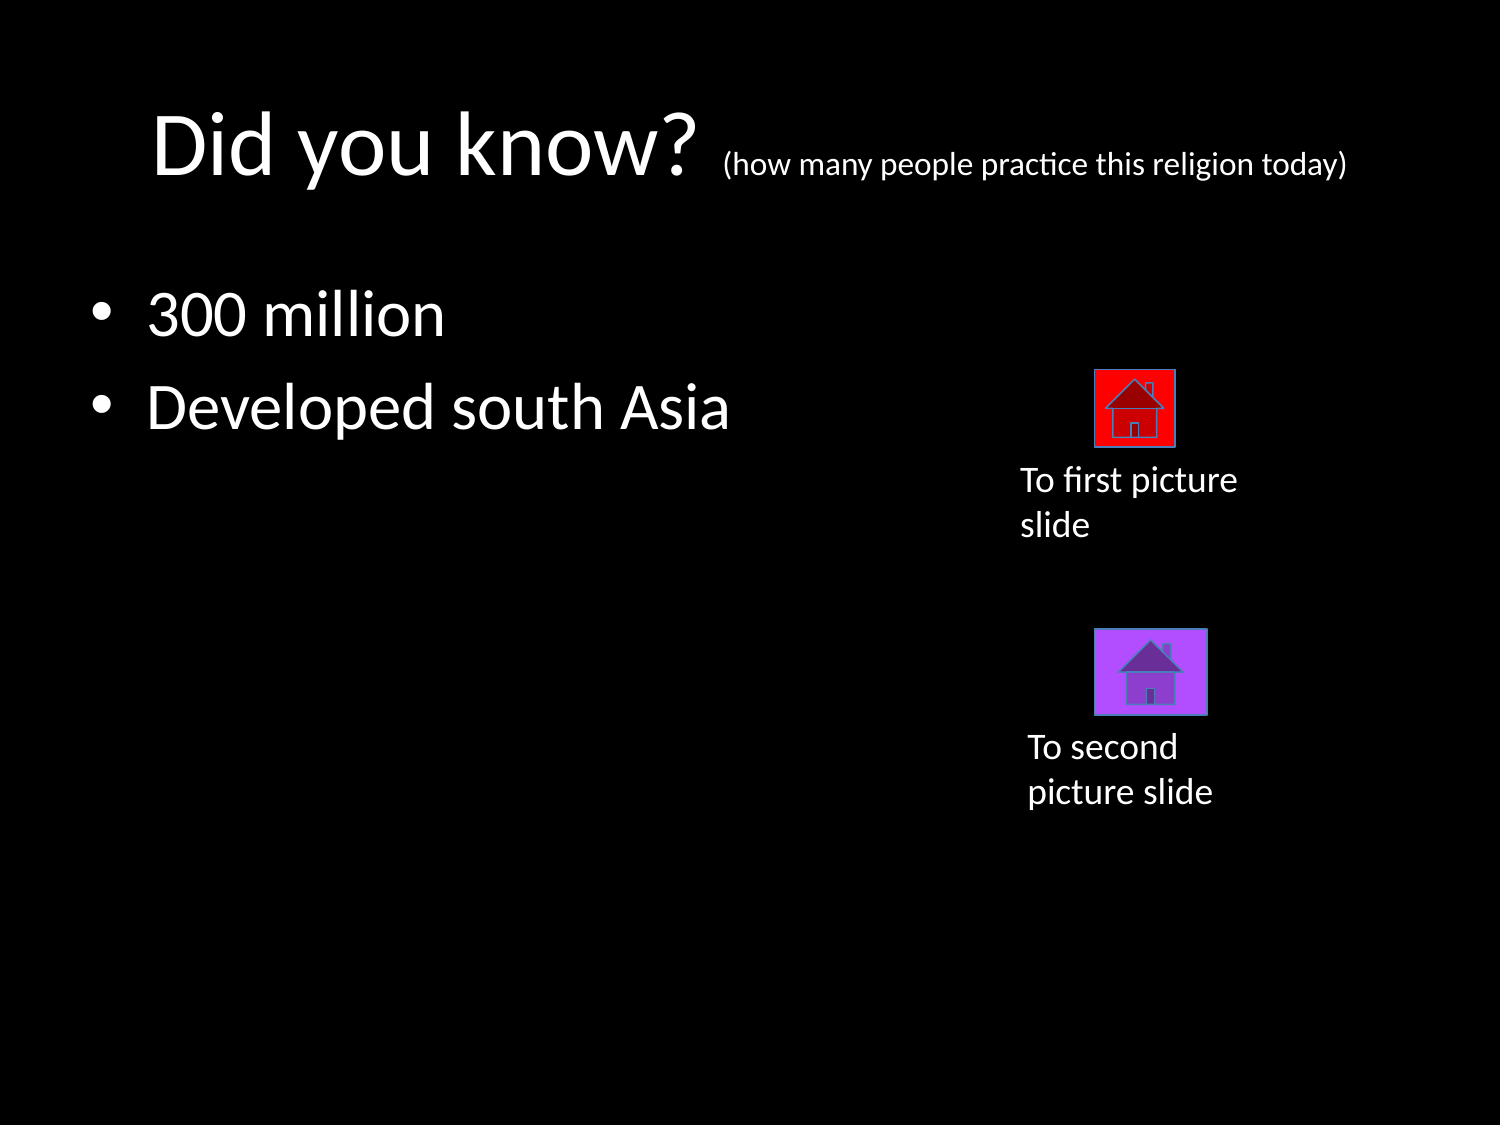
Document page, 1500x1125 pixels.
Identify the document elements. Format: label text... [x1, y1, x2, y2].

text_box [1094, 369, 1176, 447]
text_box [1094, 628, 1208, 715]
text_box To first picture slide [1005, 447, 1291, 552]
text_box To second picture slide [1012, 715, 1291, 820]
list 300 million Developed south Asia [75, 262, 1425, 1005]
title Did you know? (how many people practice this religion today) [75, 45, 1425, 233]
